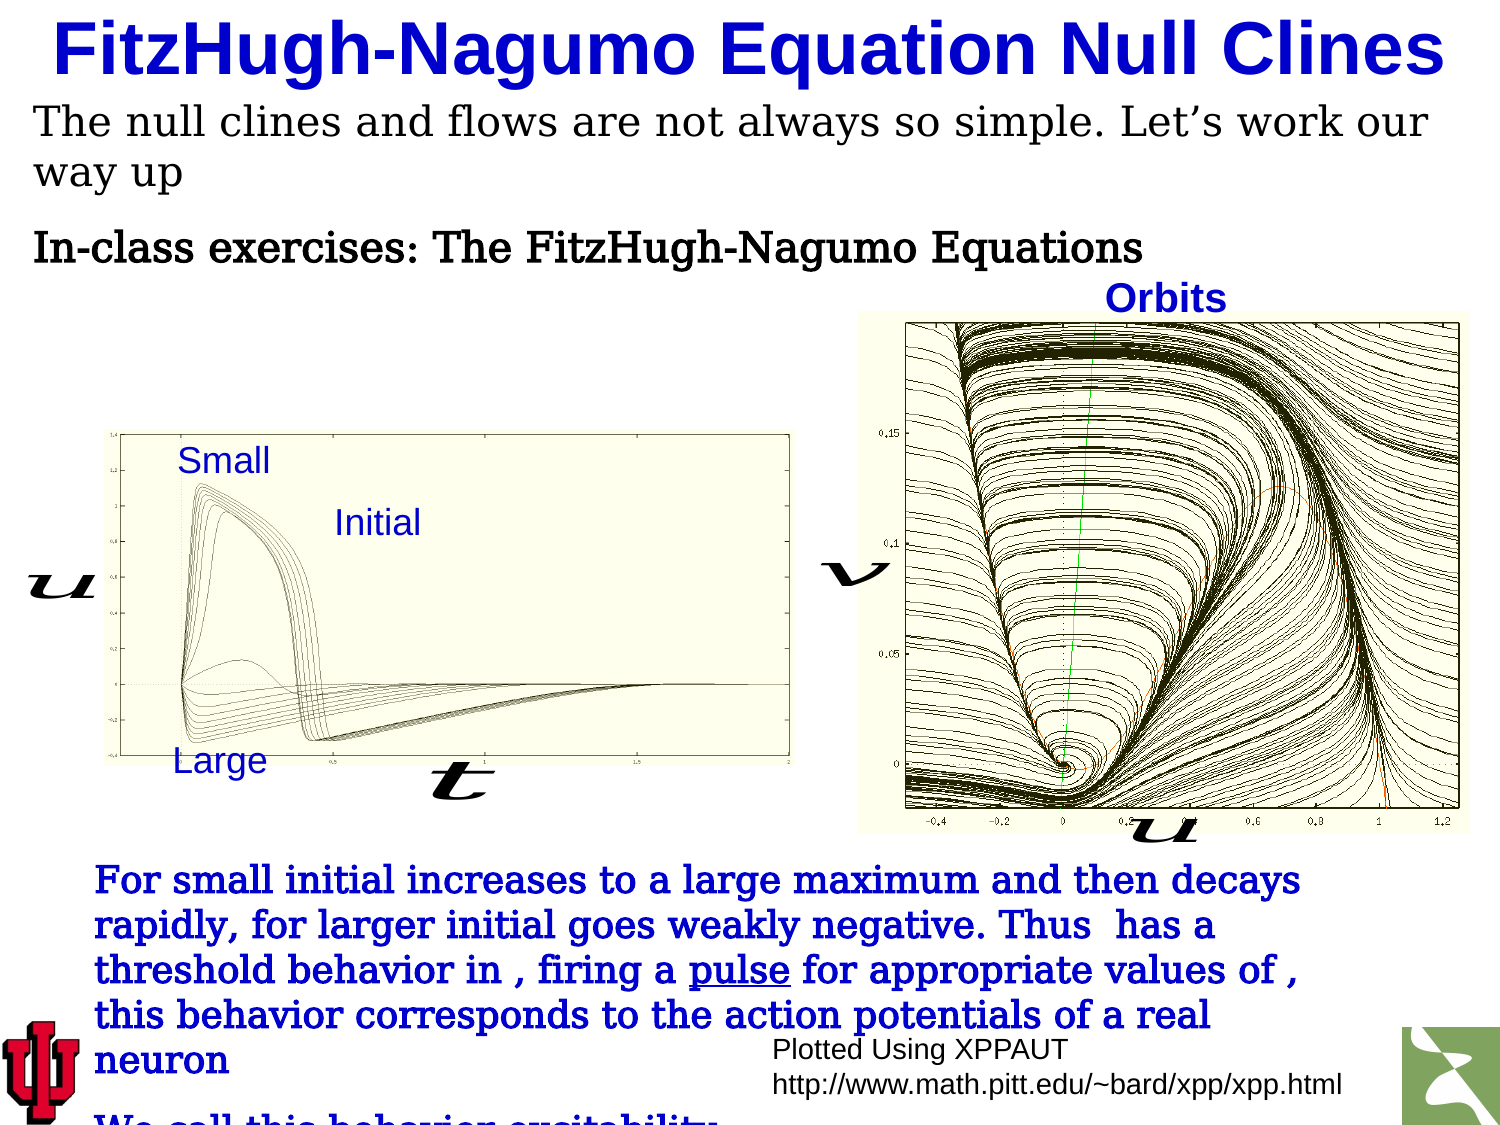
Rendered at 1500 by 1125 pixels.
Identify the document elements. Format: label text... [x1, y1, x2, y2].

picture [104, 428, 795, 766]
picture [1402, 1027, 1500, 1125]
text_box Plotted Using XPPAUT http://www.math.pitt.edu/~bard/xpp/xpp.html [757, 1022, 1422, 1108]
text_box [815, 263, 1471, 854]
picture [0, 1020, 80, 1125]
title FitzHugh-Nagumo Equation Null Clines [0, 0, 1500, 90]
